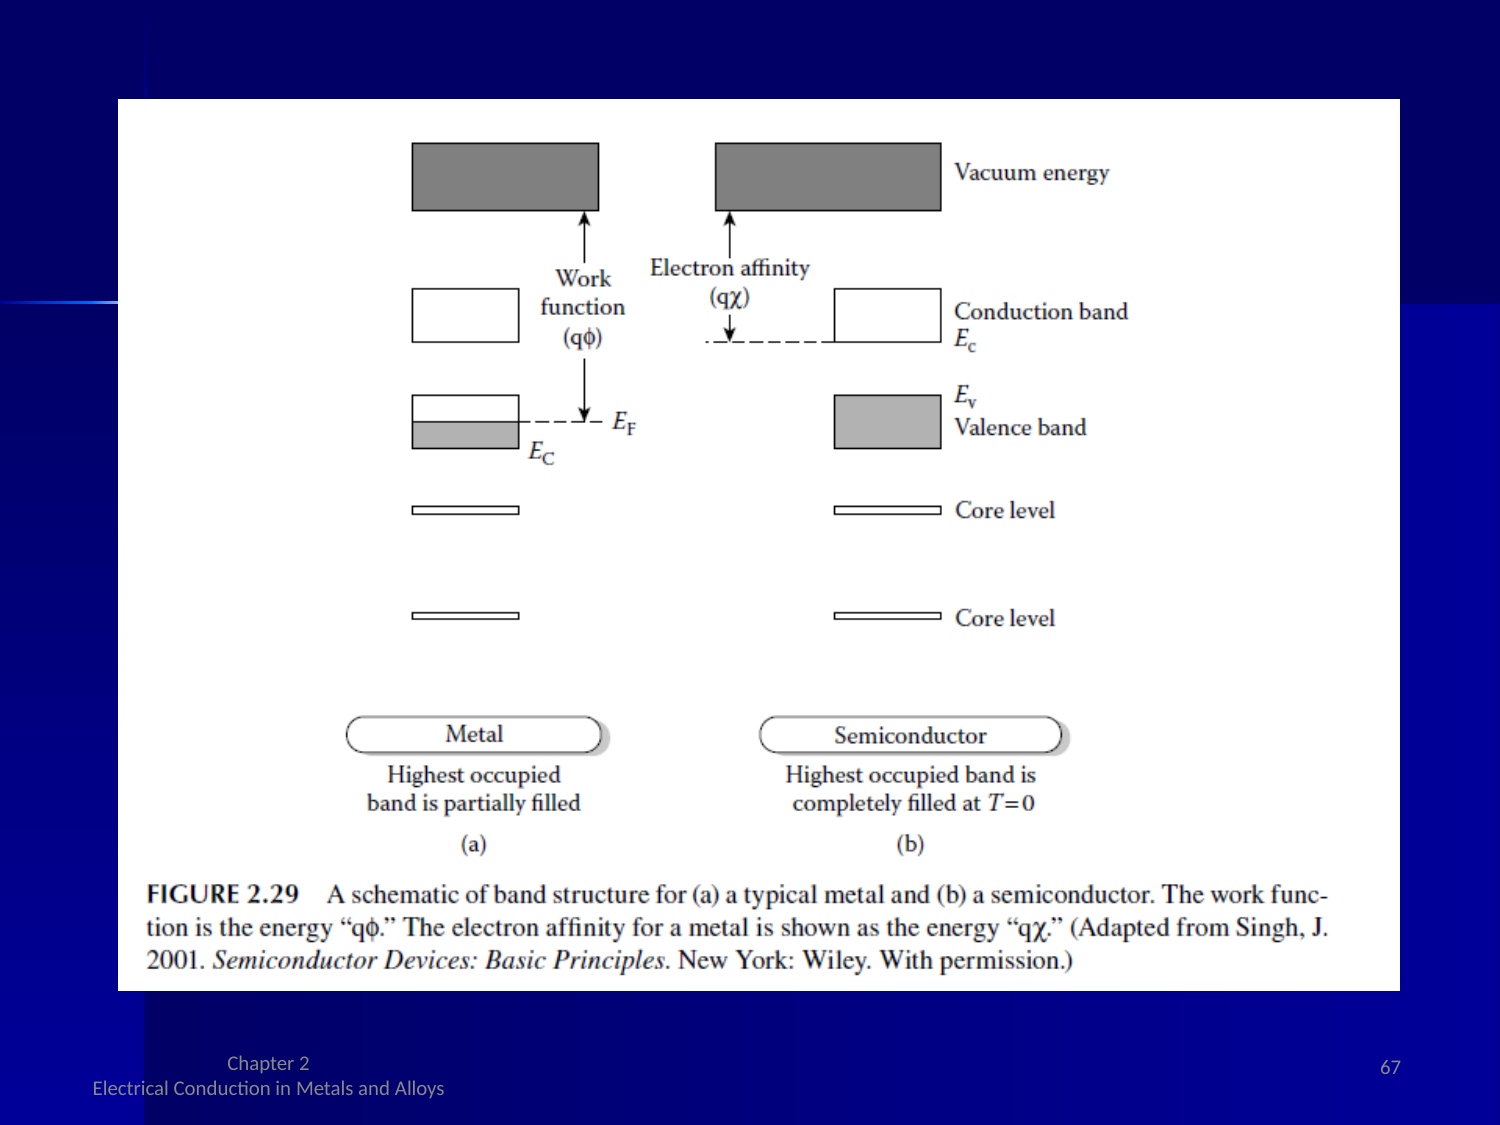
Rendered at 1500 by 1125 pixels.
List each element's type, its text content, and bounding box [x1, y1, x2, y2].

picture [118, 99, 1401, 991]
slide_number Chapter 2 Electrical Conduction in Metals and Alloys [74, 1037, 463, 1113]
